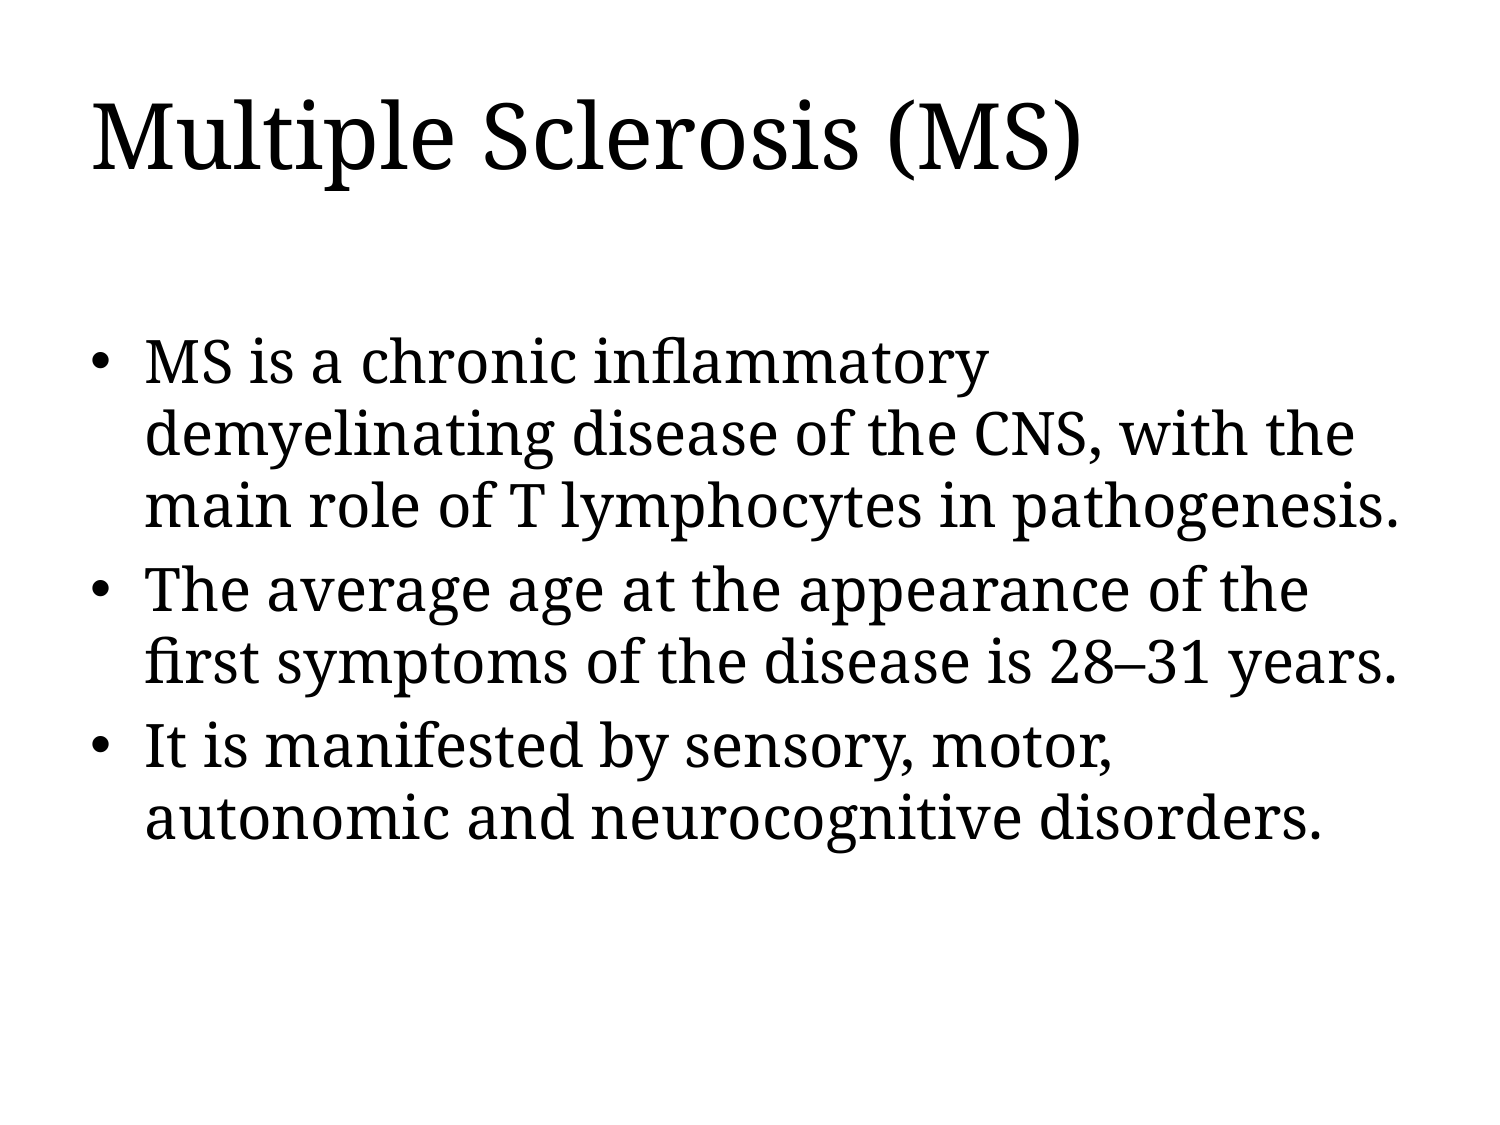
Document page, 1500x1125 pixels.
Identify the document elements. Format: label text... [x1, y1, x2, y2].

title Multiple Sclerosis (MS) [75, 45, 1425, 220]
list MS is a chronic inflammatory demyelinating disease of the CNS, with the main role of T lymphocytes in pathogenesis. The average age at the appearance of the first symptoms of the disease is 28–31 years. It is manifested by sensory, motor, autonomic and neurocognitive disorders. [75, 231, 1425, 1005]
